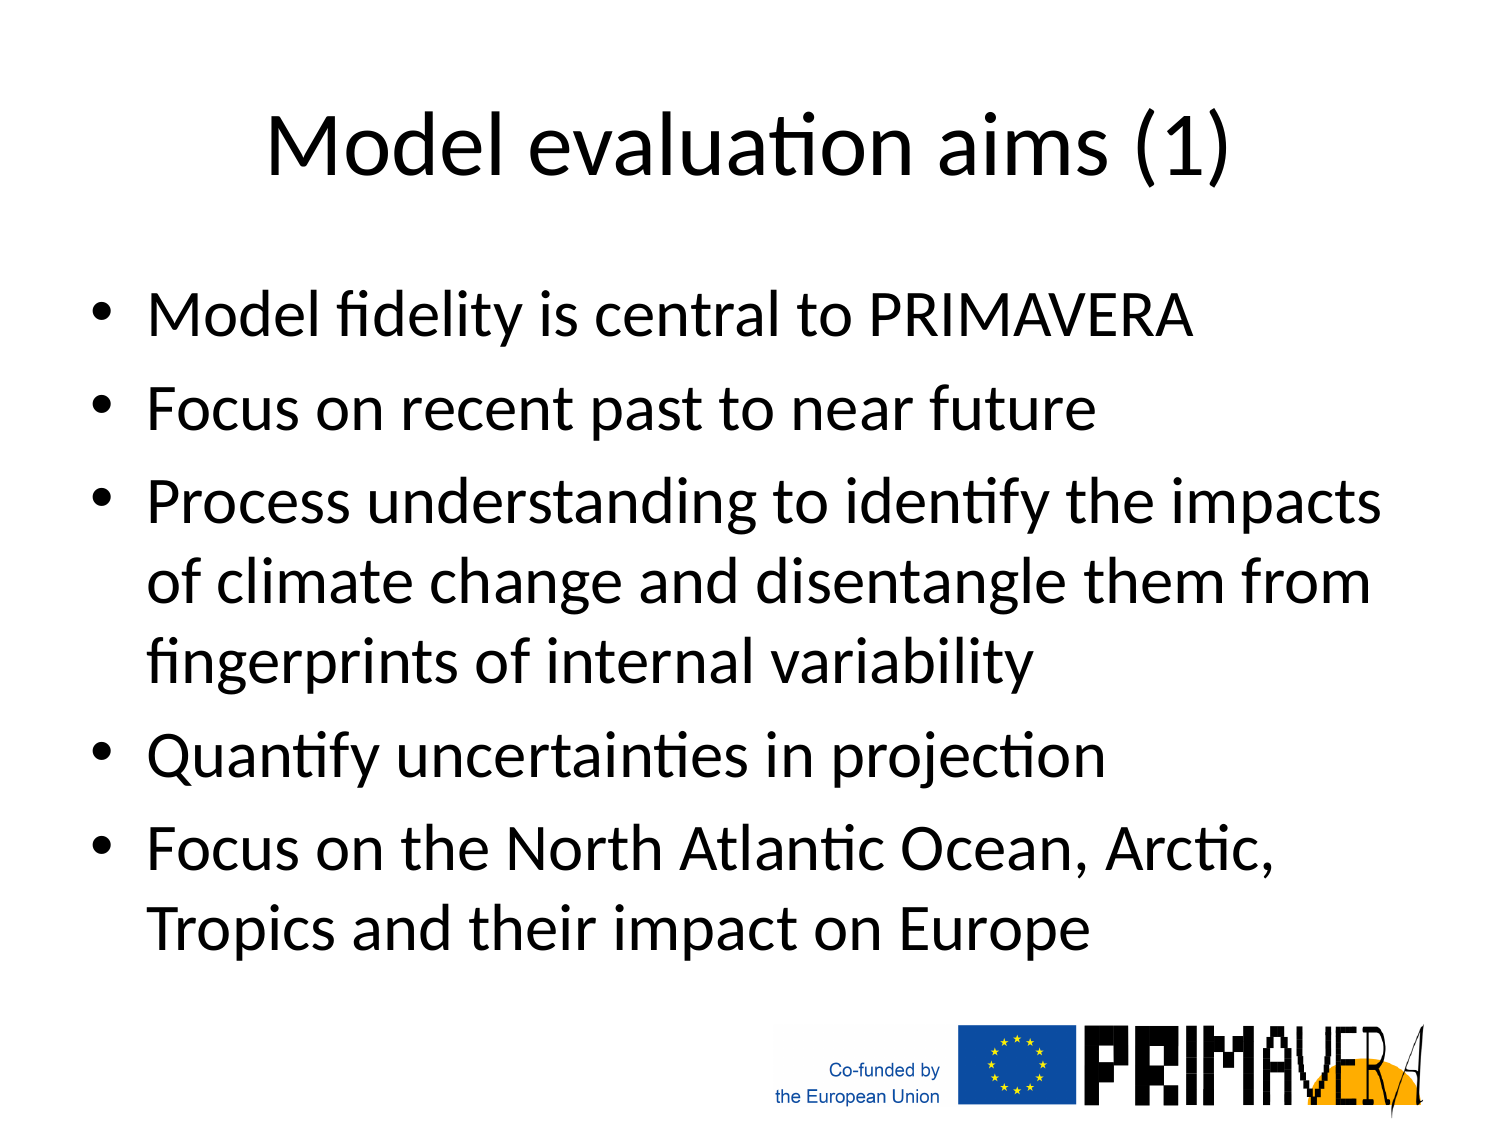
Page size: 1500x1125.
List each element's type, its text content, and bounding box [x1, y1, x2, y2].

list Model fidelity is central to PRIMAVERA Focus on recent past to near future Process understanding to identify the impacts of climate change and disentangle them from fingerprints of internal variability Quantify uncertainties in projection Focus on the North Atlantic Ocean, Arctic, Tropics and their impact on Europe [75, 262, 1425, 1005]
title Model evaluation aims (1) [75, 45, 1425, 233]
picture [773, 1024, 1077, 1107]
